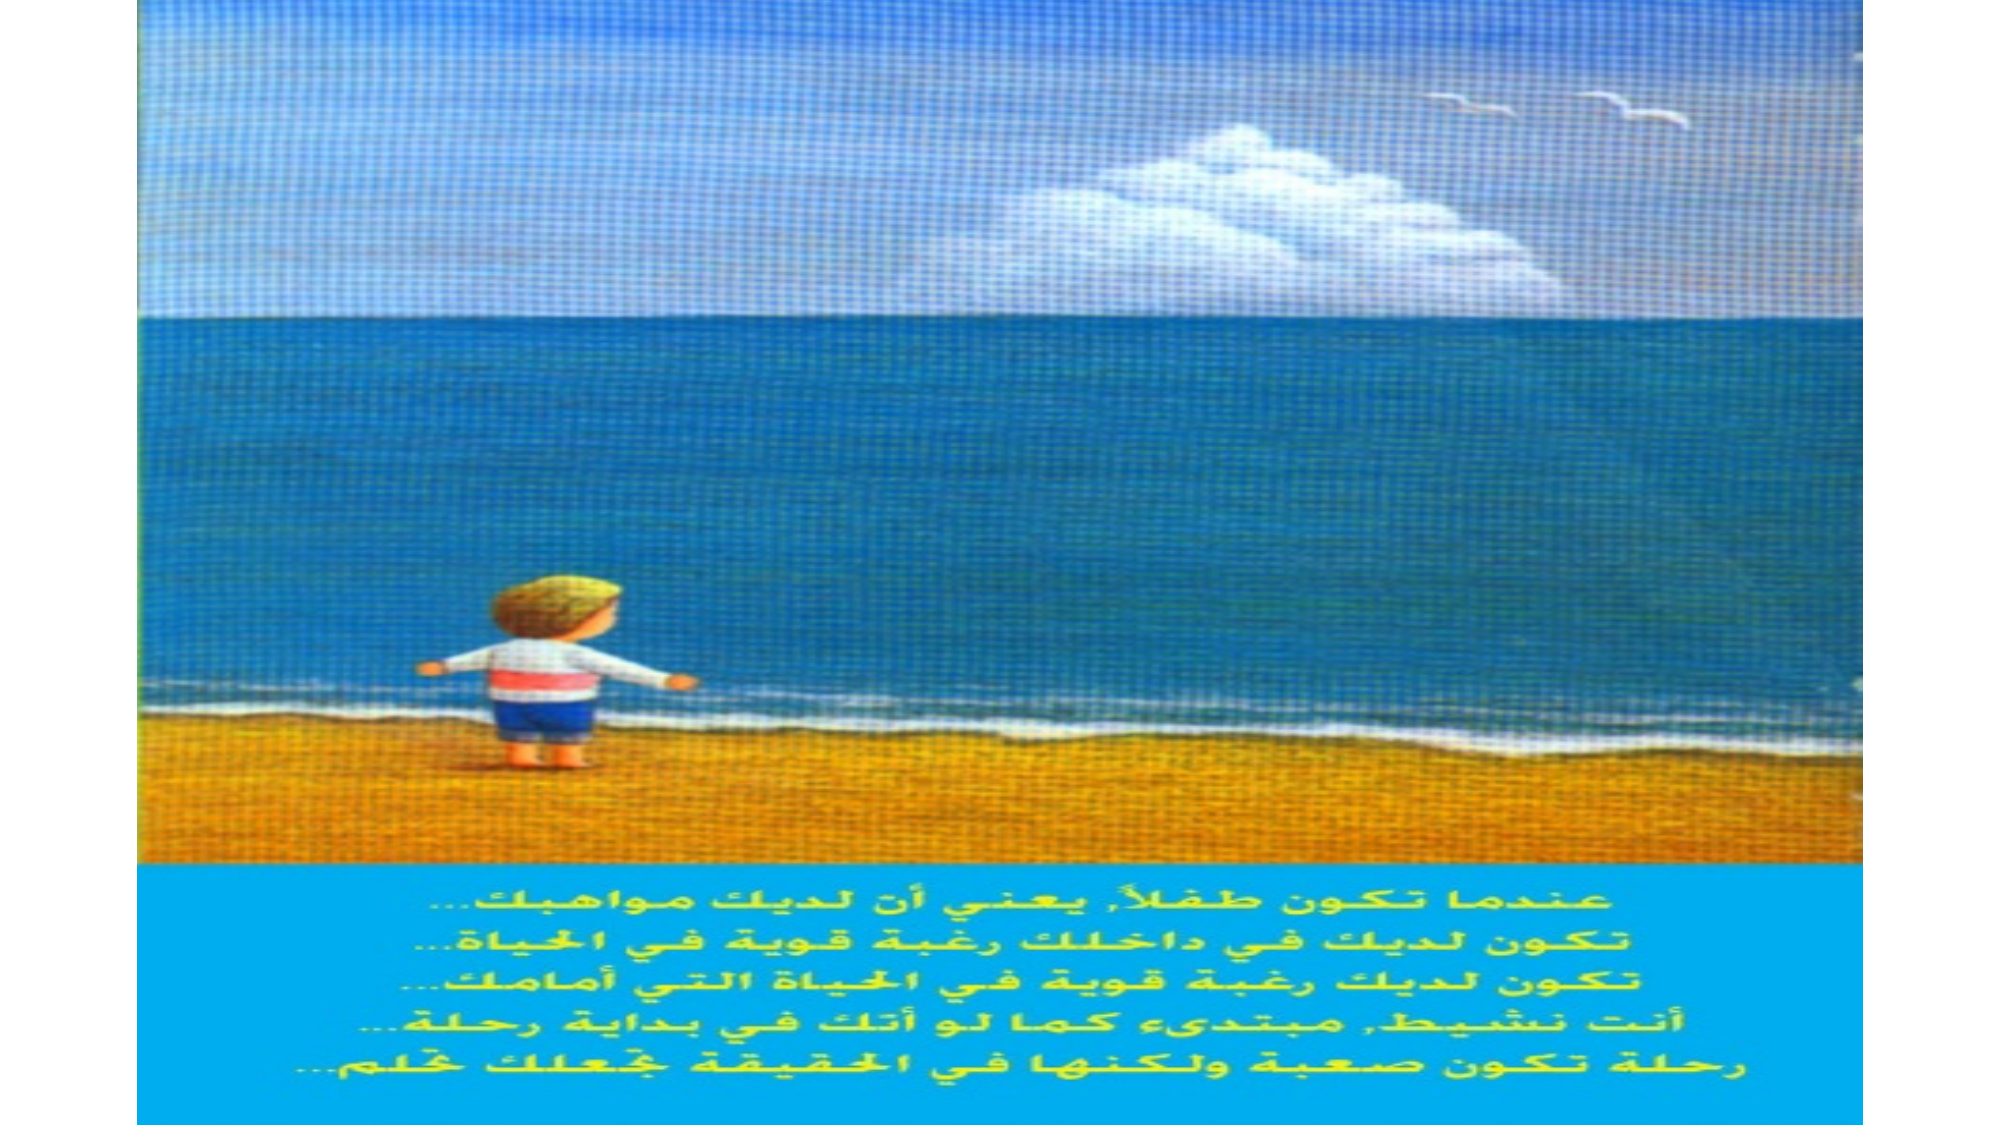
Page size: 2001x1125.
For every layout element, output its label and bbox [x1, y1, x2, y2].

list [137, 0, 1863, 1125]
